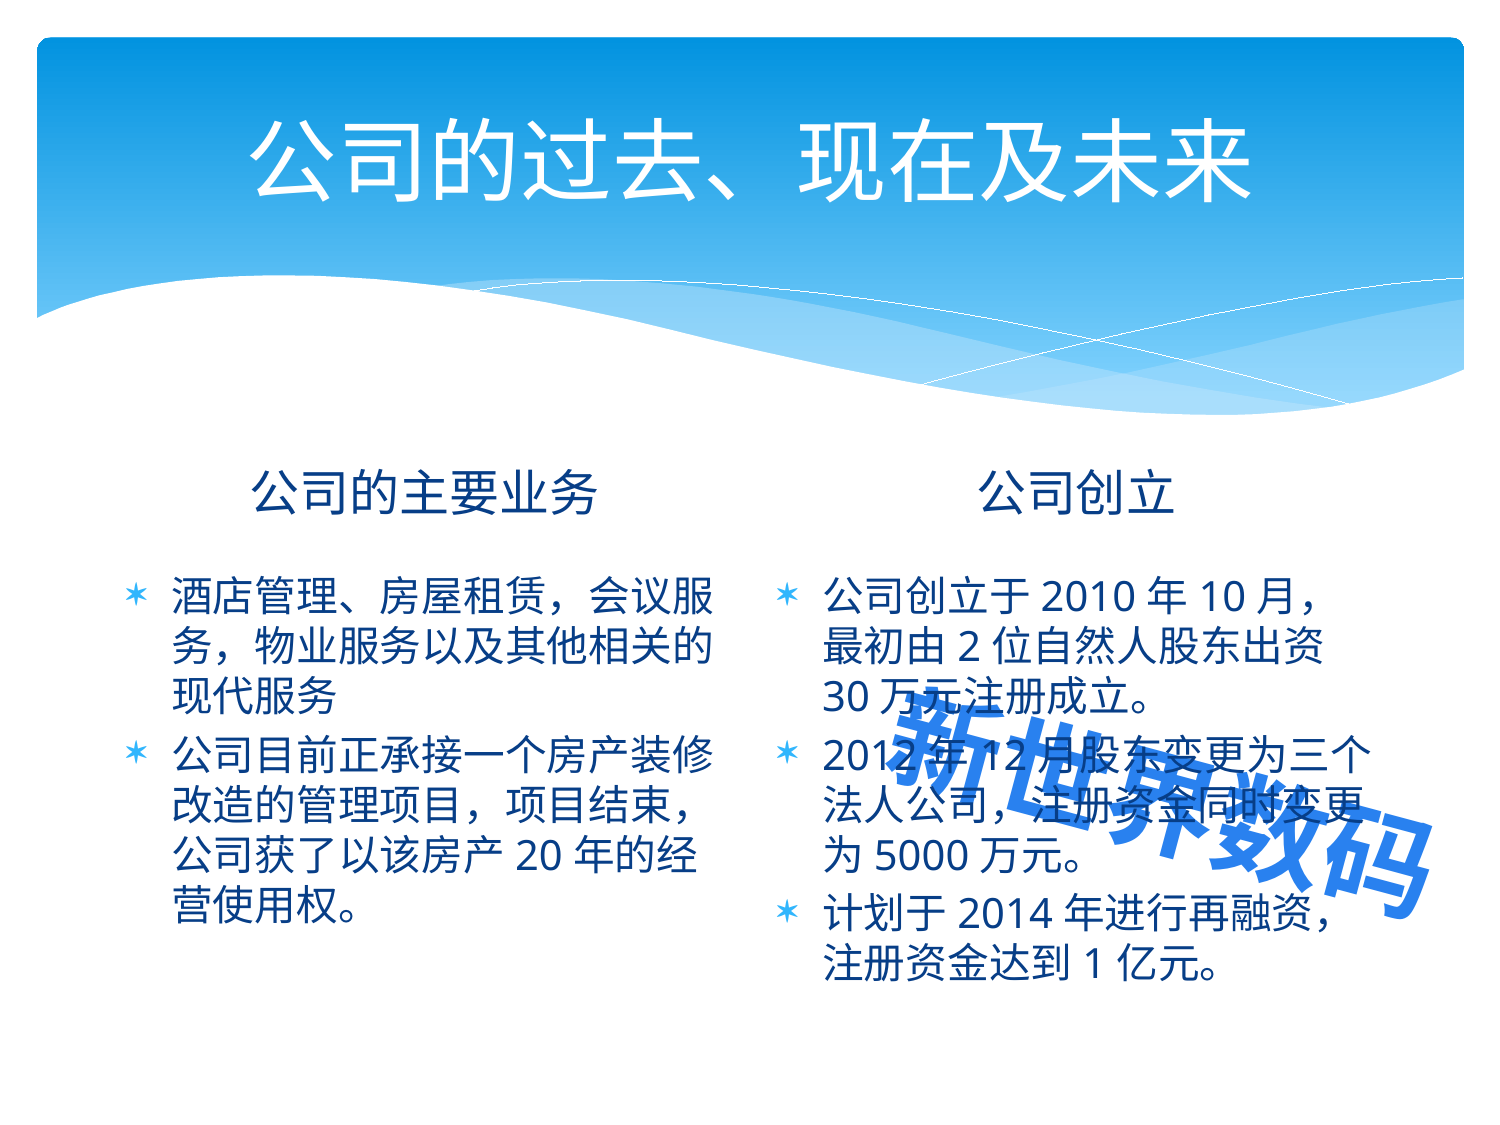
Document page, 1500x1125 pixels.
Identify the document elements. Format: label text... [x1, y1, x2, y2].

list 公司的主要业务 [111, 439, 738, 545]
list 酒店管理、房屋租赁，会议服务，物业服务以及其他相关的现代服务 公司目前正承接一个房产装修改造的管理项目，项目结束，公司获了以该房产20年的经营使用权。 [111, 562, 738, 1005]
list 公司创立 [762, 439, 1390, 545]
list 公司创立于2010年10月，最初由2位自然人股东出资30万元注册成立。 2012年12月股东变更为三个法人公司，注册资金同时变更为5000万元。 计划于2014年进行再融资，注册资金达到1亿元。 [761, 562, 1389, 1005]
title 公司的过去、现在及未来 [75, 55, 1425, 261]
